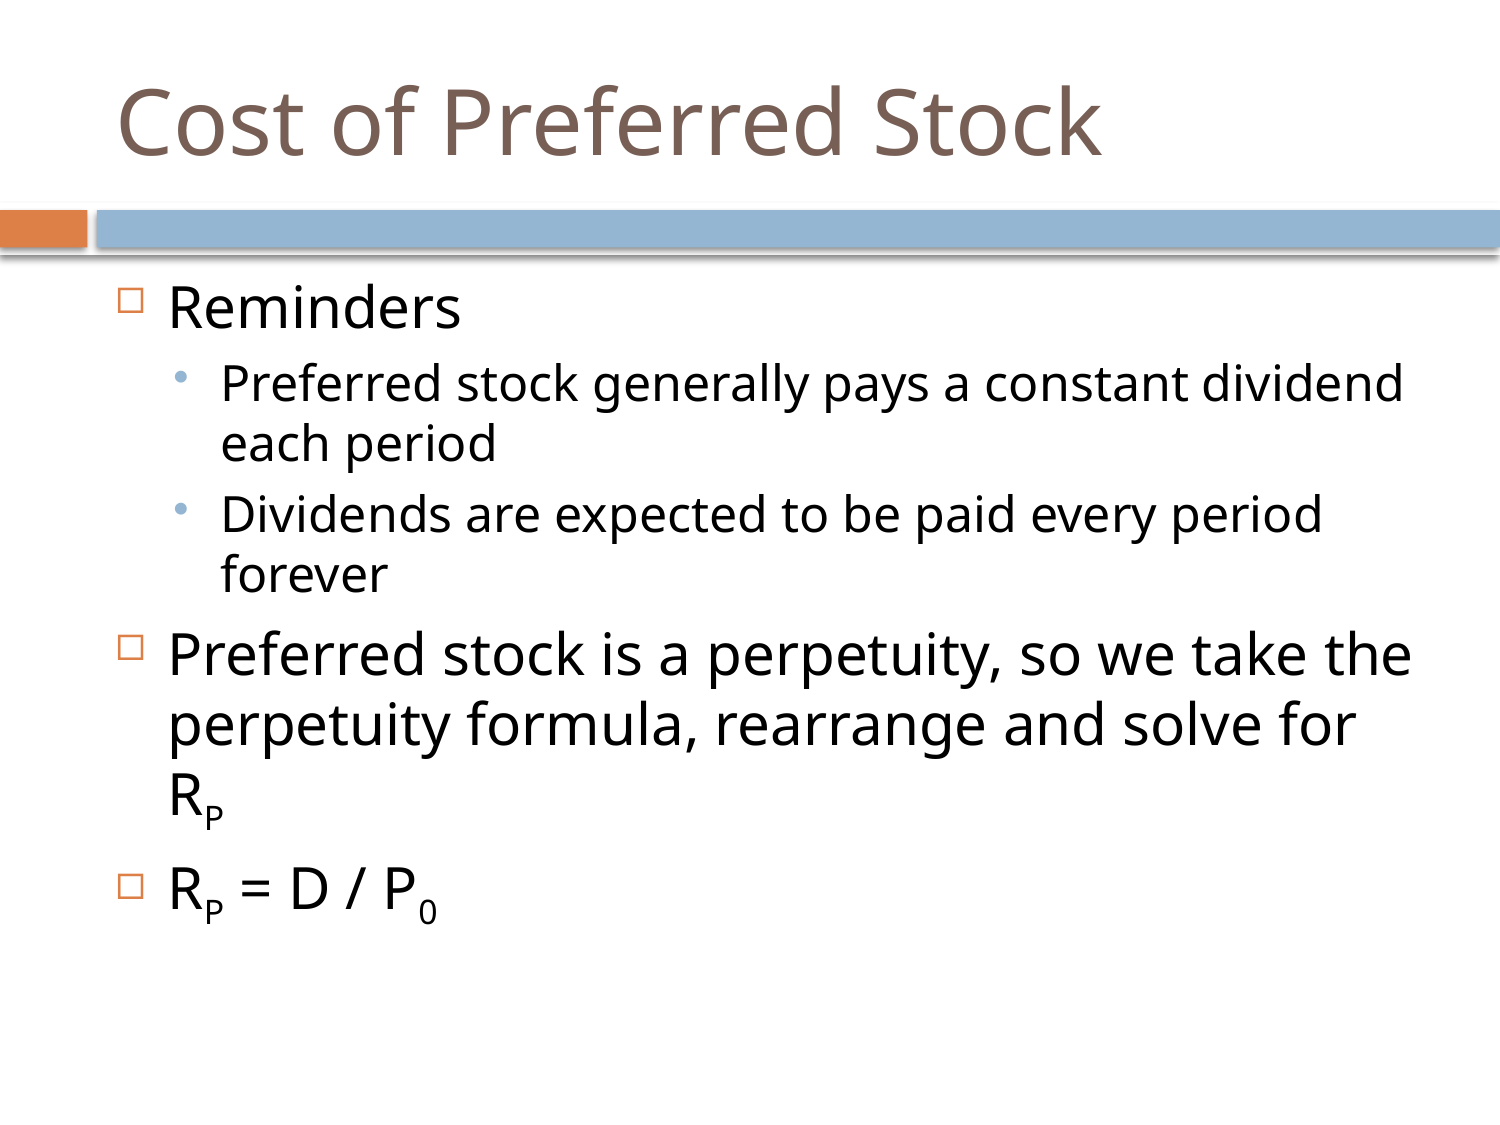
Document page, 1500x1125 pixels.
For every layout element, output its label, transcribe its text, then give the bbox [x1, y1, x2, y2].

list Reminders Preferred stock generally pays a constant dividend each period Dividends are expected to be paid every period forever Preferred stock is a perpetuity, so we take the perpetuity formula, rearrange and solve for RP RP = D / P0 [100, 262, 1438, 1000]
title Cost of Preferred Stock [100, 37, 1438, 200]
